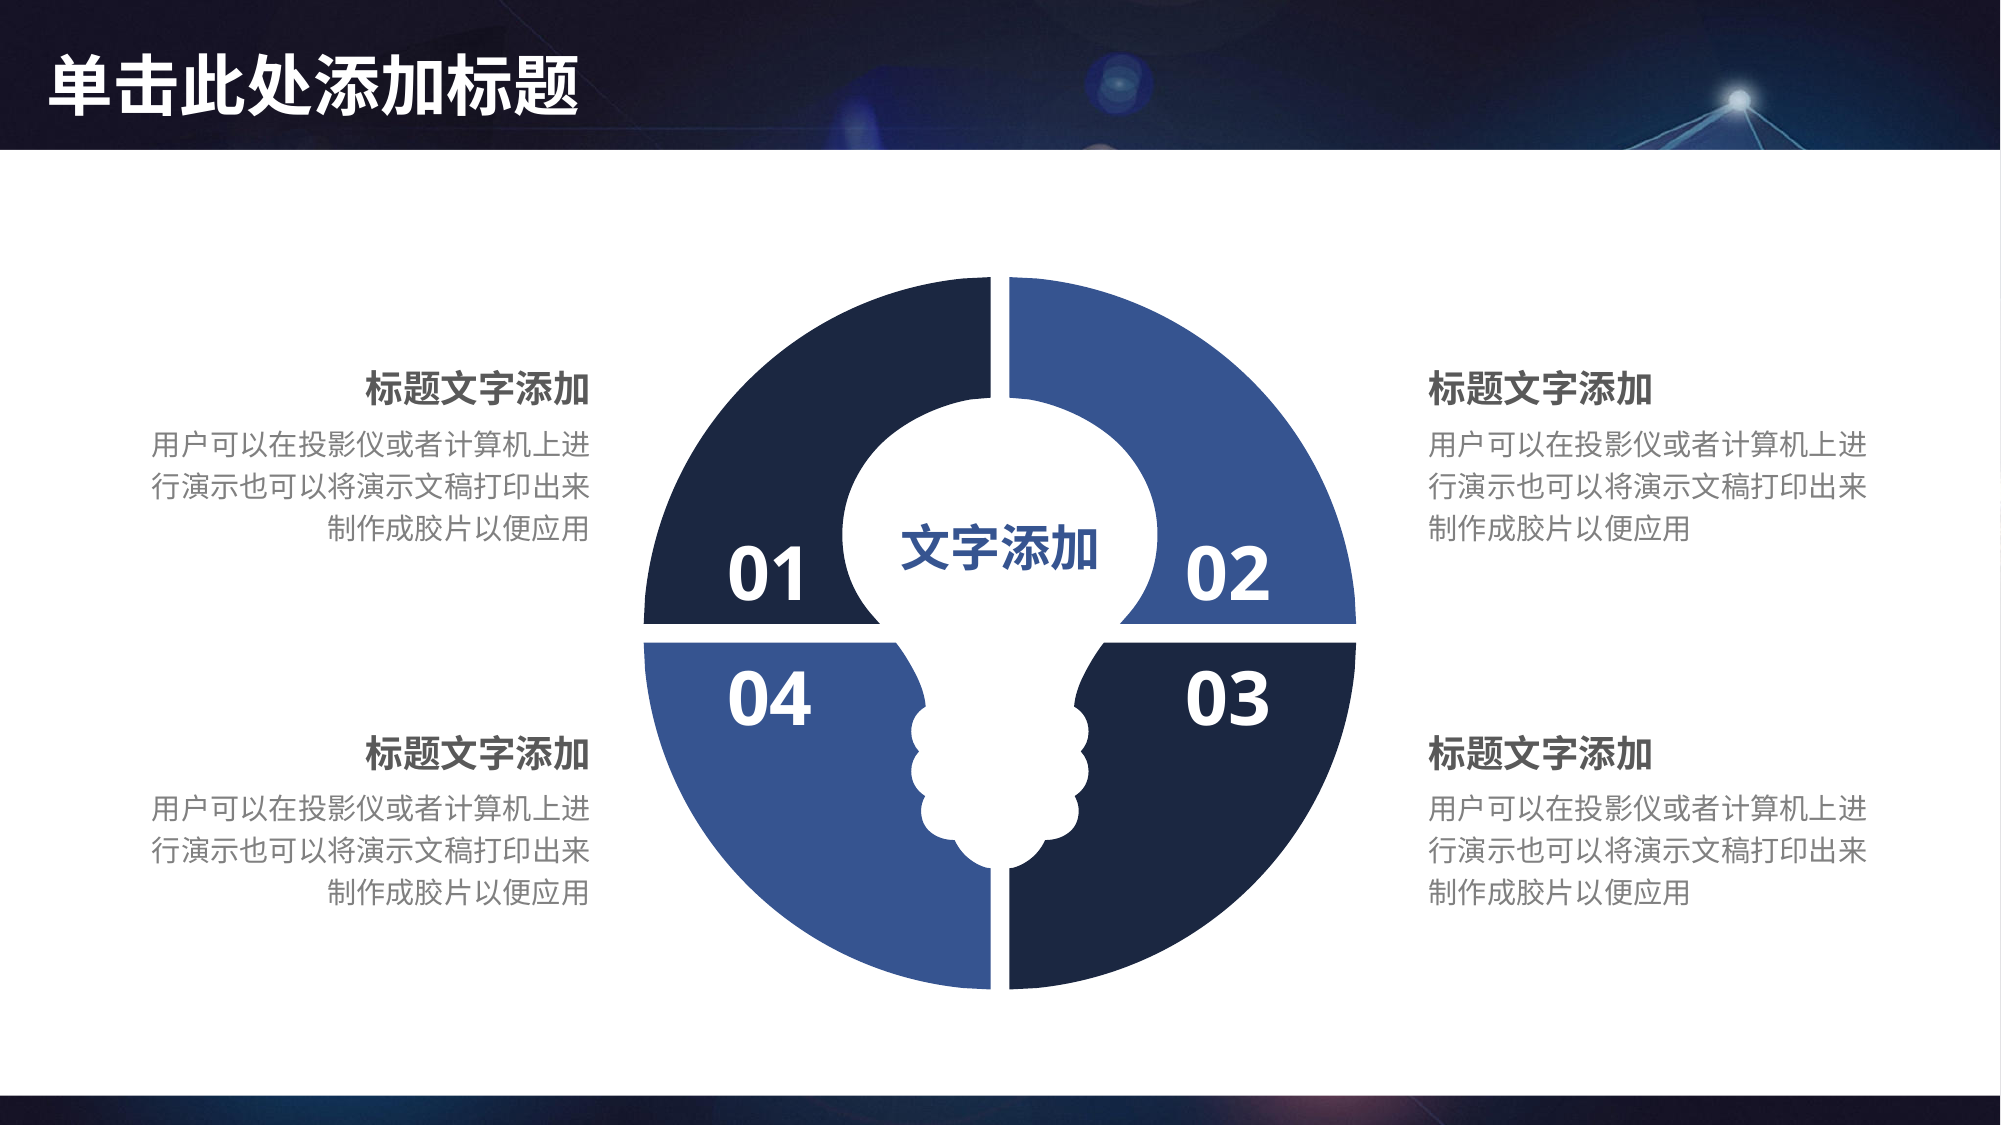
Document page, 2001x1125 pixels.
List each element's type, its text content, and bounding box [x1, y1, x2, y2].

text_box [1414, 349, 1886, 555]
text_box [1414, 713, 1886, 919]
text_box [133, 713, 606, 919]
picture [0, 0, 2001, 1125]
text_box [643, 277, 1357, 990]
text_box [133, 349, 606, 555]
title 单击此处添加标题 [31, 36, 1757, 141]
